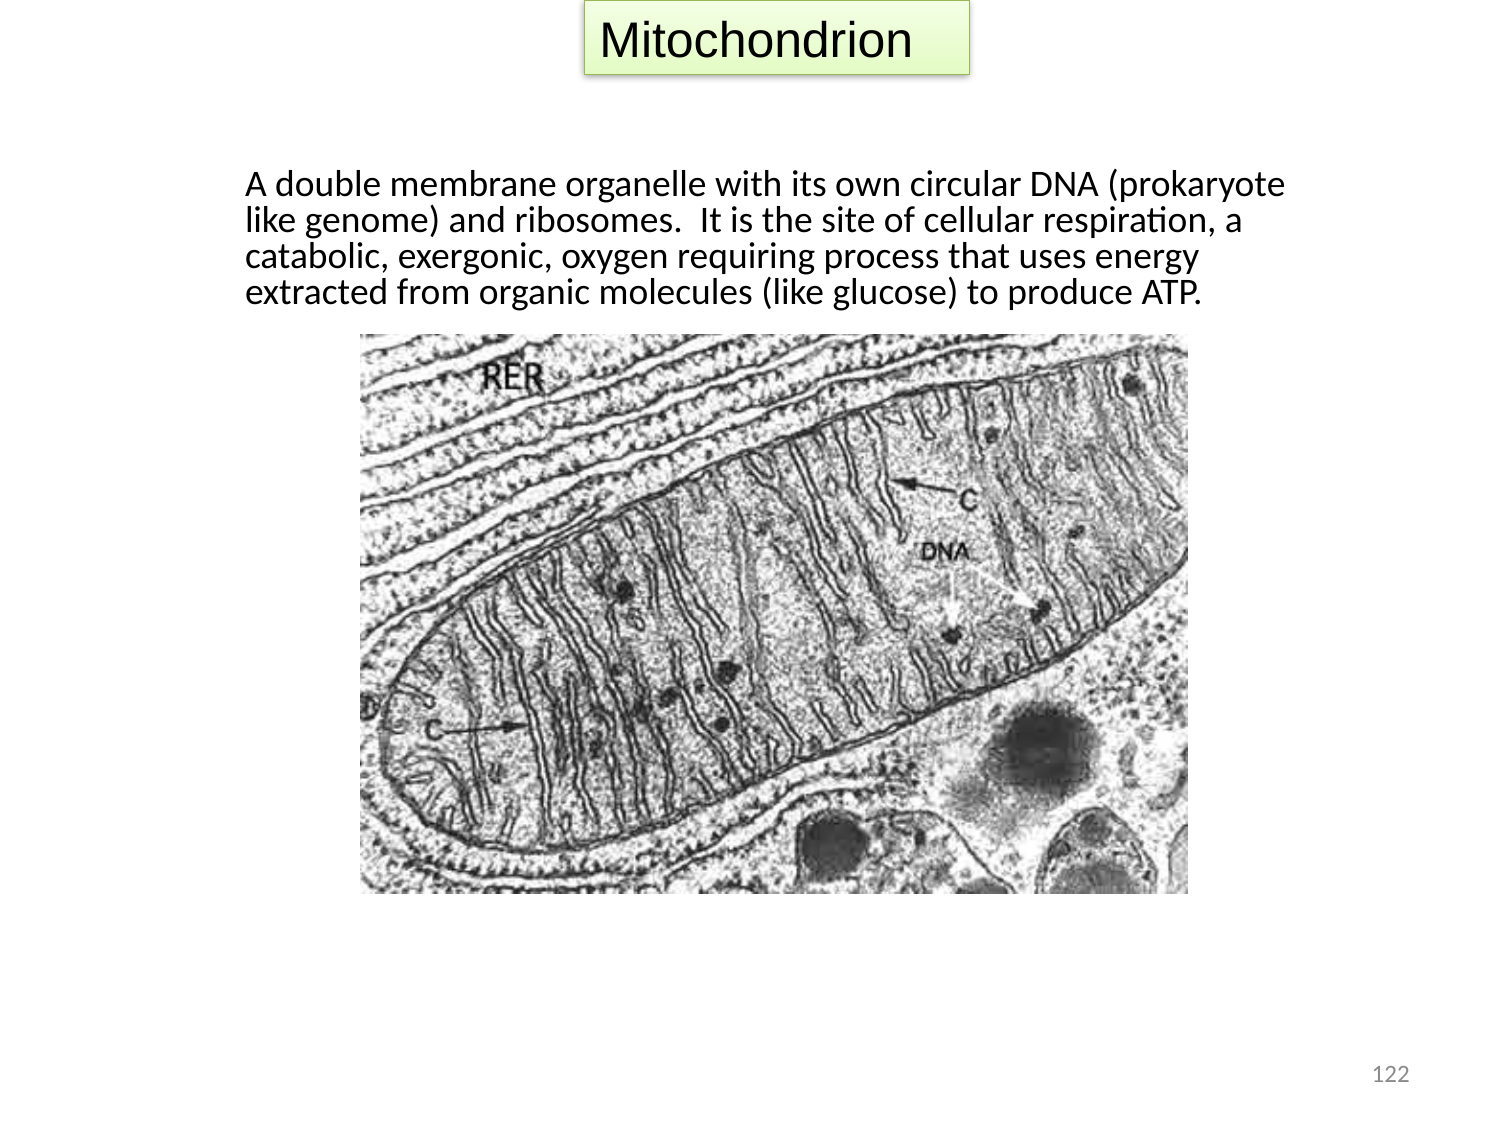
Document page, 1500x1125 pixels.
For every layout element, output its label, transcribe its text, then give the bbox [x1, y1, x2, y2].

picture [360, 334, 1188, 894]
slide_number 122 [1074, 1042, 1425, 1103]
text_box Mitochondrion [584, 0, 970, 75]
text_box A double membrane organelle with its own circular DNA (prokaryote like genome) and ribosomes. It is the site of cellular respiration, a catabolic, exergonic, oxygen requiring process that uses energy extracted from organic molecules (like glucose) to produce ATP. [230, 160, 1341, 320]
